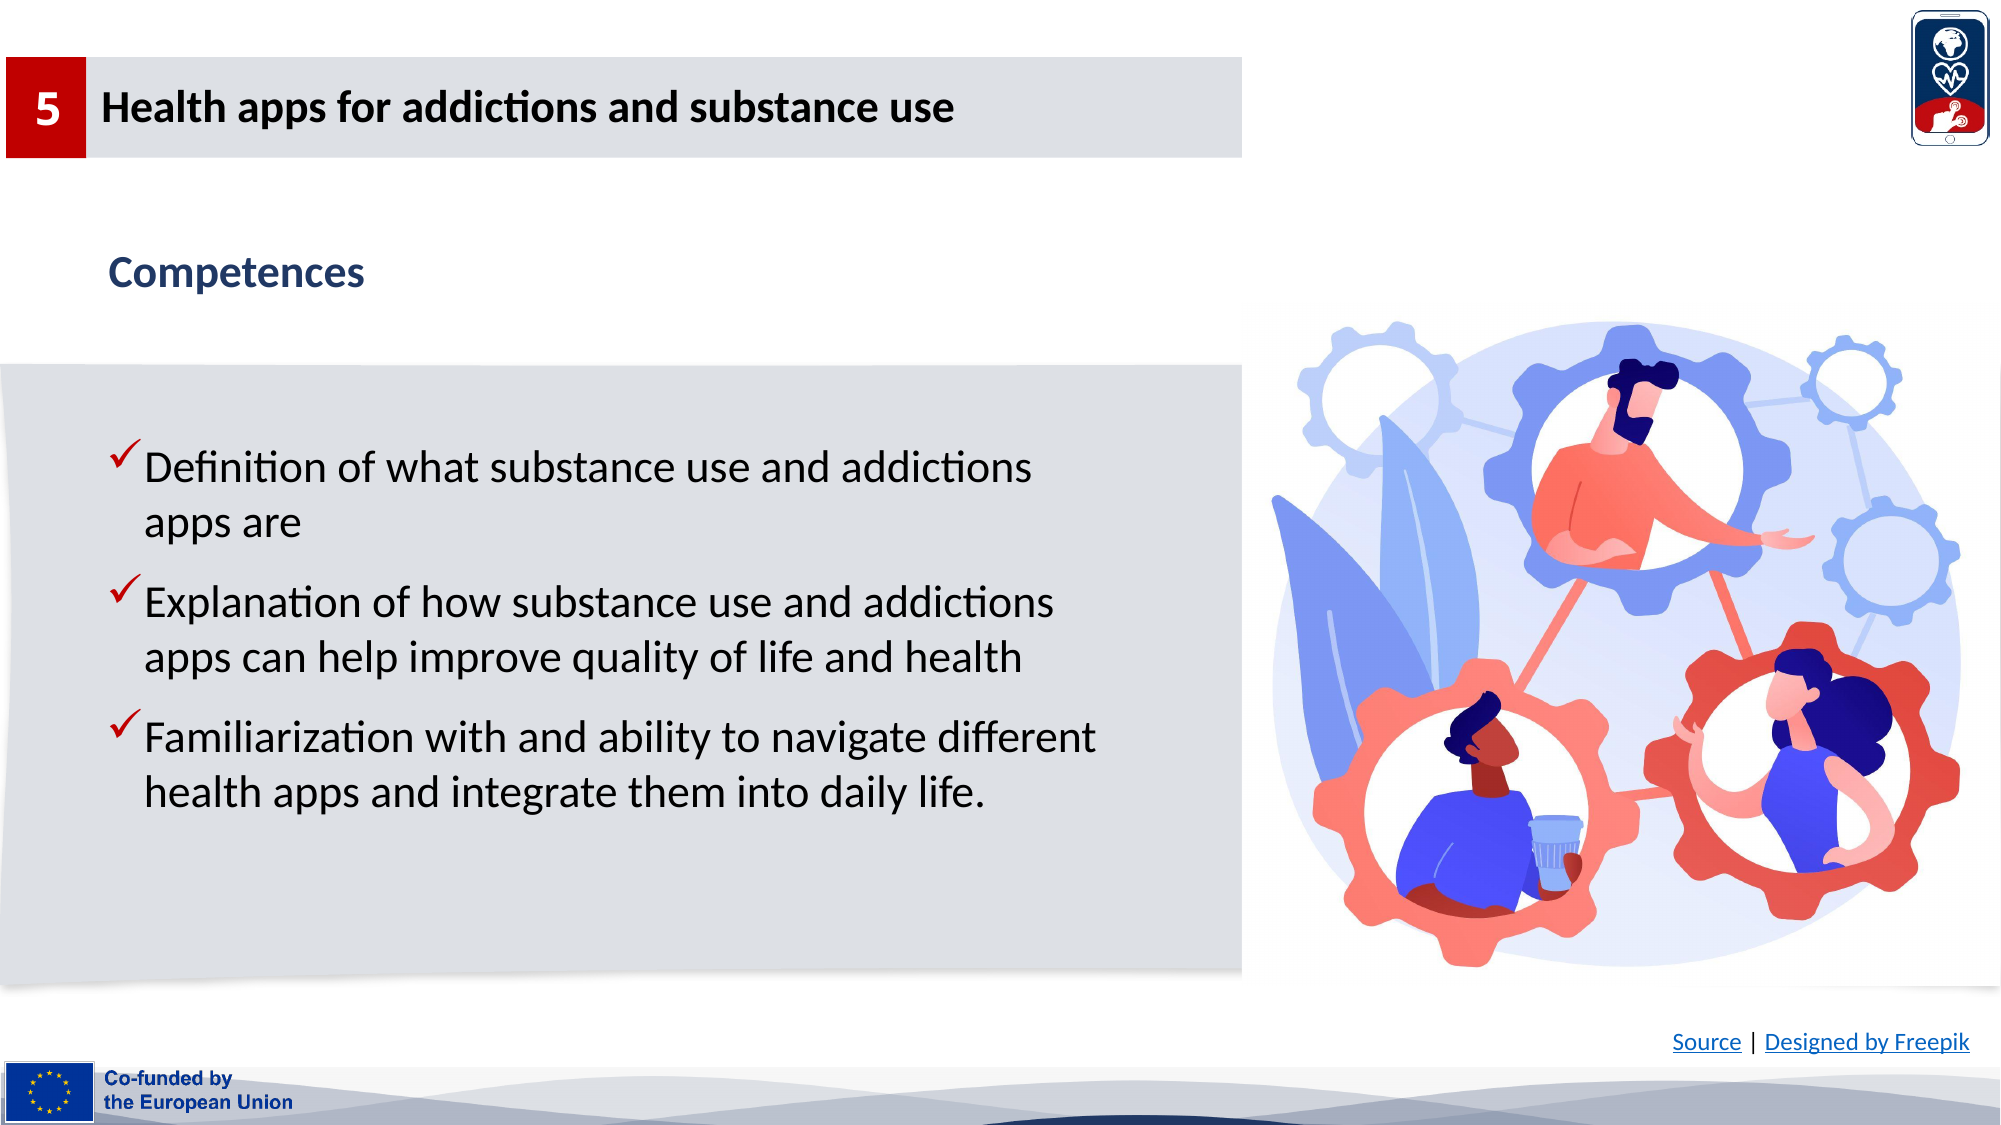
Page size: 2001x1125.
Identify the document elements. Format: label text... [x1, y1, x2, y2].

title Competences [93, 221, 1819, 324]
text_box 5 [20, 71, 89, 142]
text_box [5, 56, 87, 159]
picture [0, 1058, 2001, 1125]
picture [1911, 10, 1990, 146]
list Definition of what substance use and addictions apps are Explanation of how substance use and addictions apps can help improve quality of life and health Familiarization with and ability to navigate different health apps and integrate them into daily life. [91, 429, 1128, 986]
picture [1241, 302, 2000, 986]
text_box Health apps for addictions and substance use [86, 57, 1242, 158]
text_box Source | Designed by Freepik [1589, 1017, 1986, 1063]
